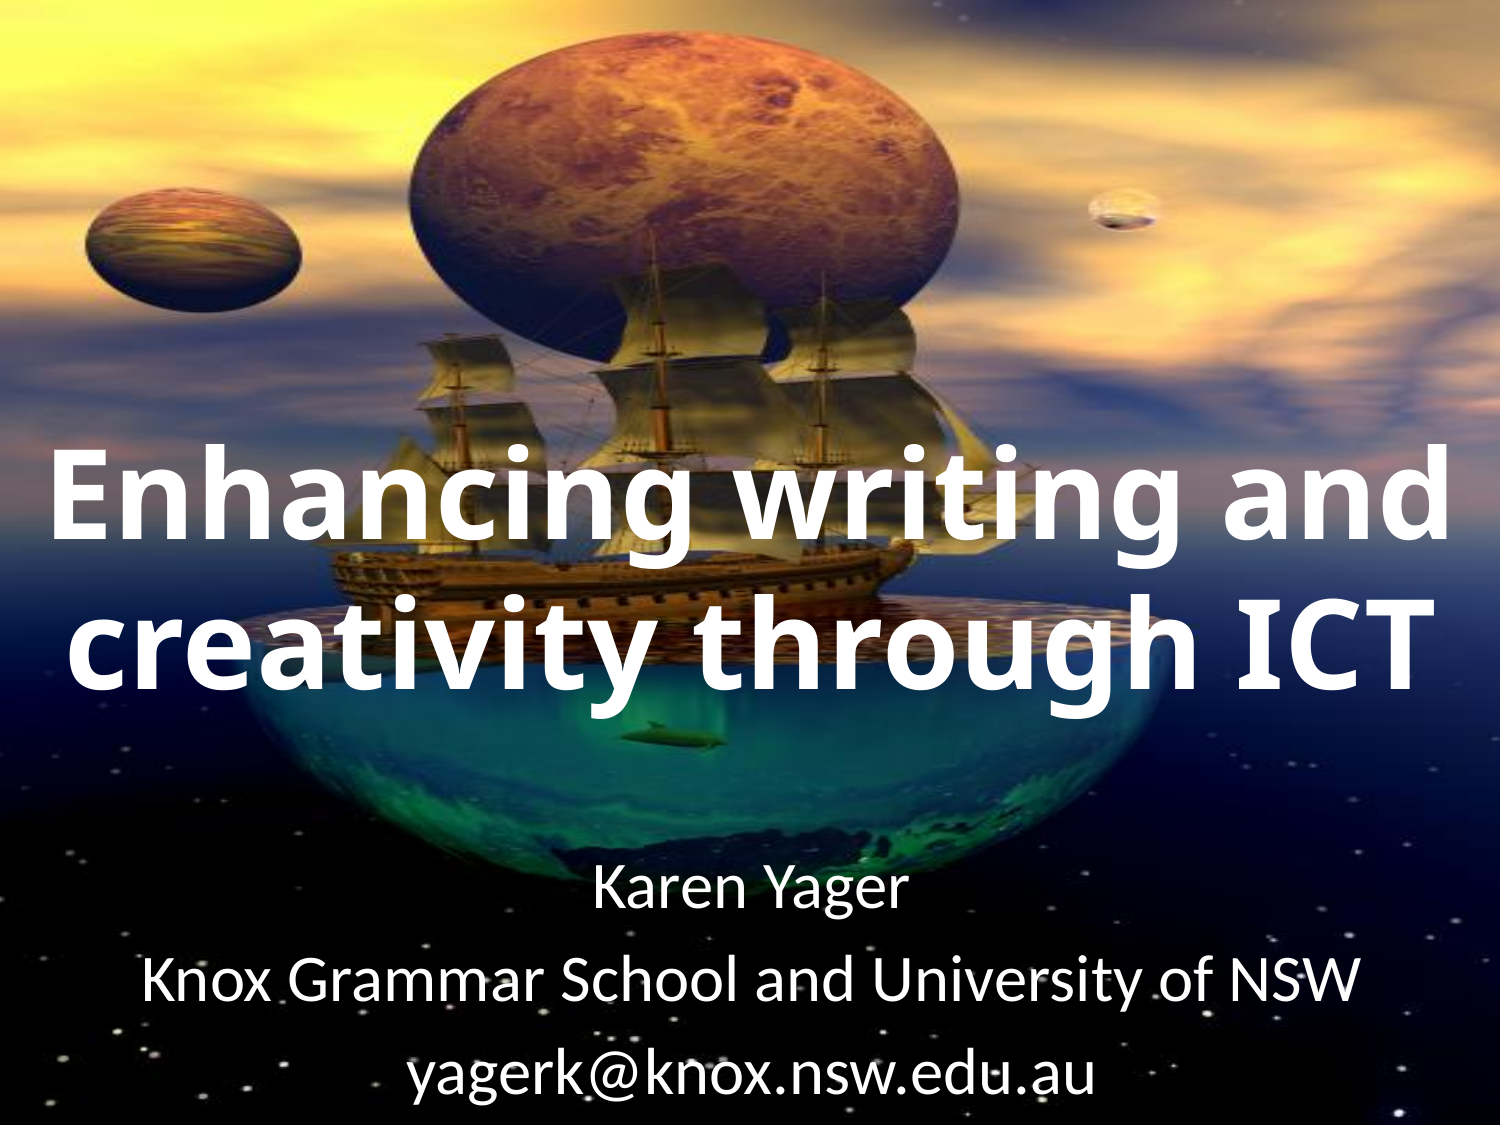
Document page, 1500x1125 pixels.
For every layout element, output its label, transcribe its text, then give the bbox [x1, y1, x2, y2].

title Enhancing writing and creativity through ICT [2, 444, 1500, 686]
picture [0, 0, 1500, 1125]
subtitle Karen Yager Knox Grammar School and University of NSW yagerk@knox.nsw.edu.au [3, 833, 1500, 1122]
